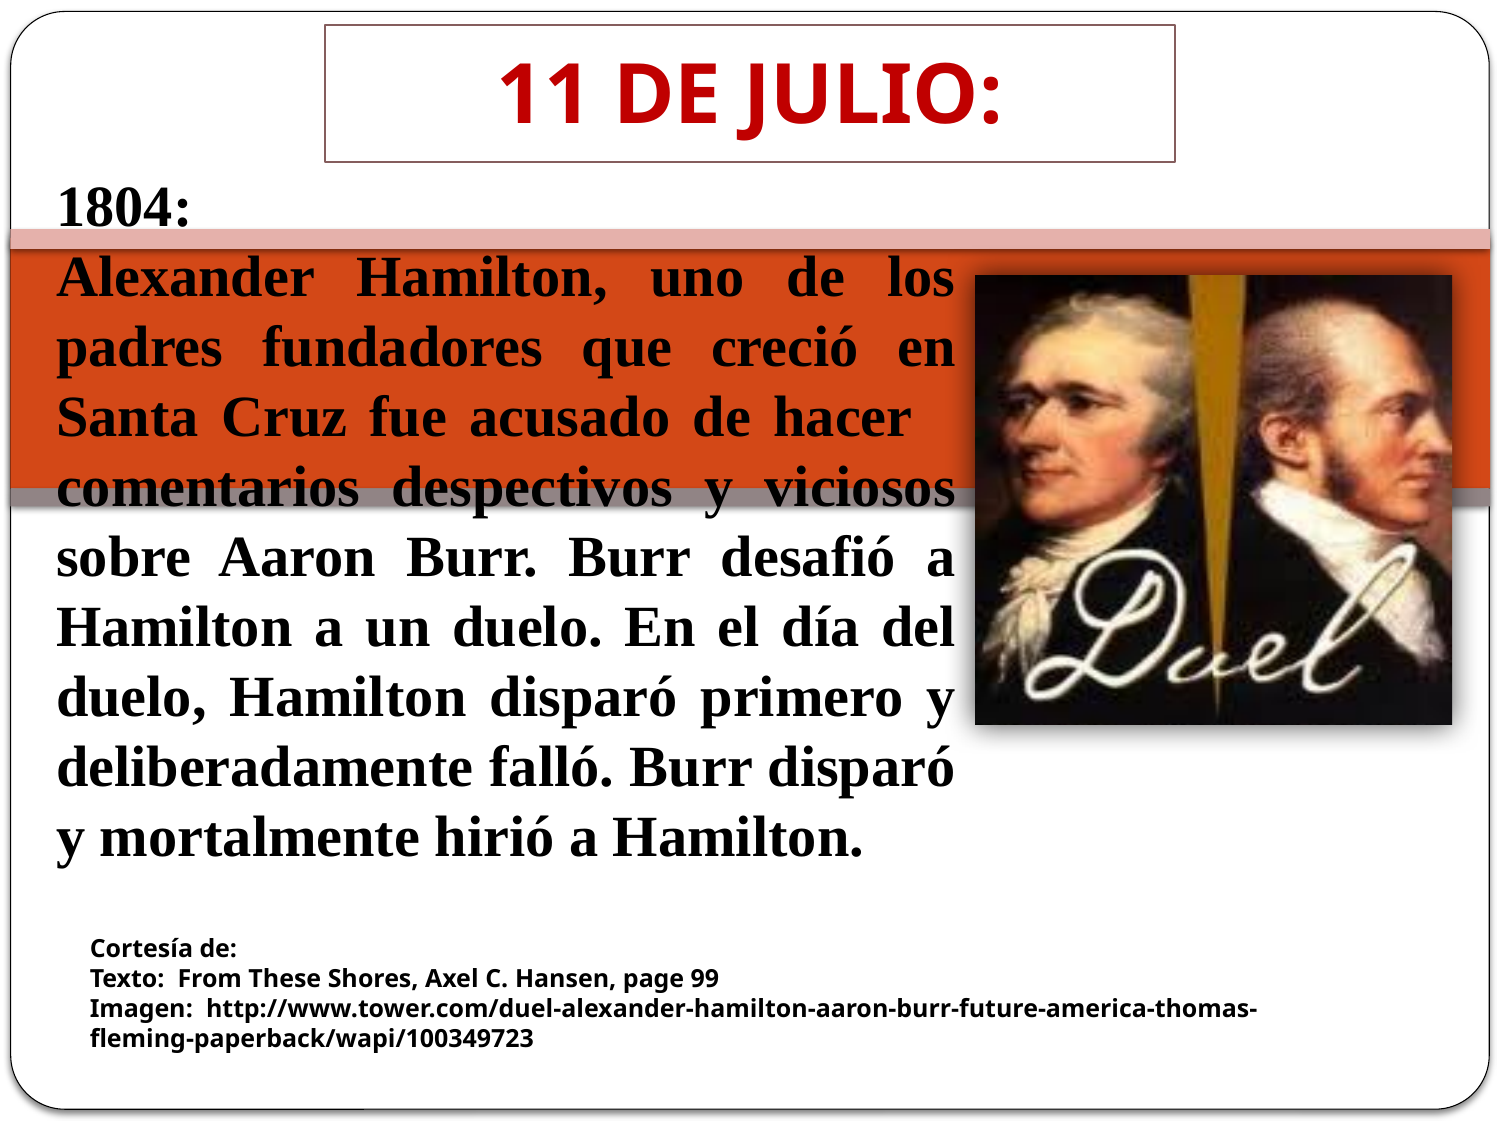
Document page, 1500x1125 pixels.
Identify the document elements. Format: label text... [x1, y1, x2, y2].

text_box 1804: Alexander Hamilton, uno de los padres fundadores que creció en Santa Cruz fue acusado de hacer comentarios despectivos y viciosos sobre Aaron Burr. Burr desafió a Hamilton a un duelo. En el día del duelo, Hamilton disparó primero y deliberadamente falló. Burr disparó y mortalmente hirió a Hamilton. [49, 162, 963, 888]
title 11 DE JULIO: [324, 24, 1176, 163]
text_box [25, 0, 456, 150]
picture [974, 274, 1453, 726]
text_box Cortesía de: Texto: From These Shores, Axel C. Hansen, page 99 Imagen: http://www.tower.com/duel-alexander-hamilton-aaron-burr-future-america-thomas-fleming-paperback/wapi/100349723 [75, 924, 1300, 1060]
